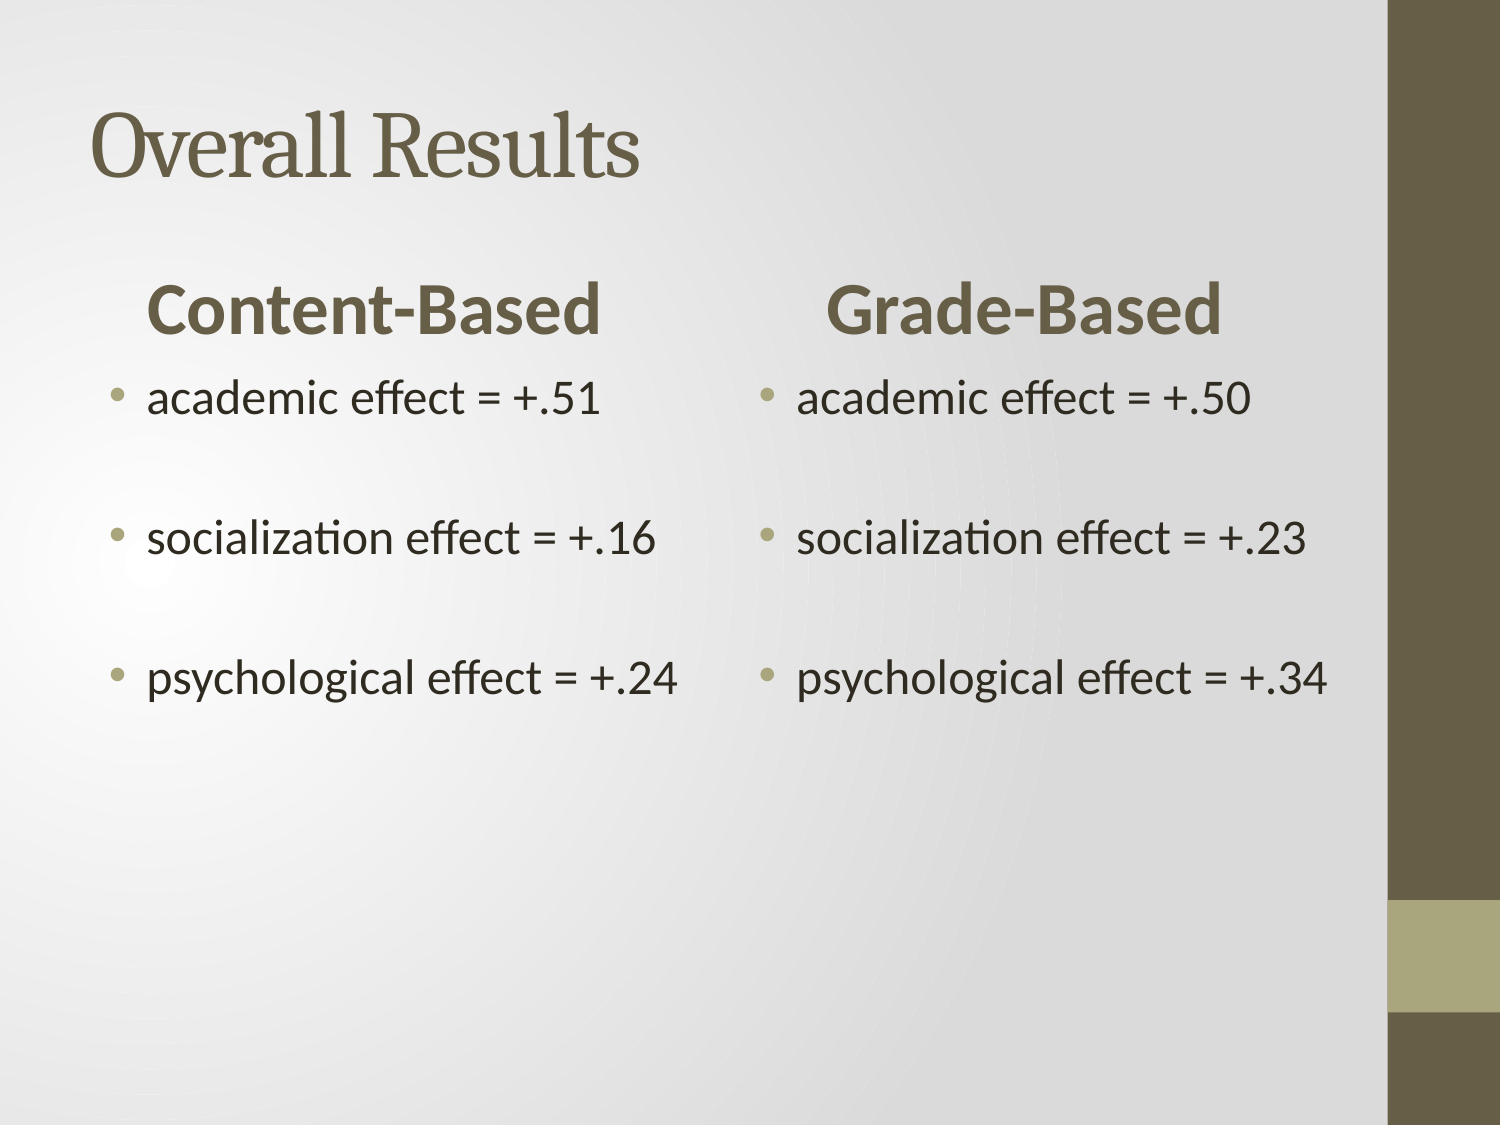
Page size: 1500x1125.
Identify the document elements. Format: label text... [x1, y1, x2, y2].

list academic effect = +.51 socialization effect = +.16 psychological effect = +.24 [75, 356, 700, 1005]
title Overall Results [75, 45, 1325, 233]
list academic effect = +.50 socialization effect = +.23 psychological effect = +.34 [725, 356, 1350, 1005]
list Grade-Based [725, 251, 1325, 356]
list Content-Based [75, 251, 675, 356]
